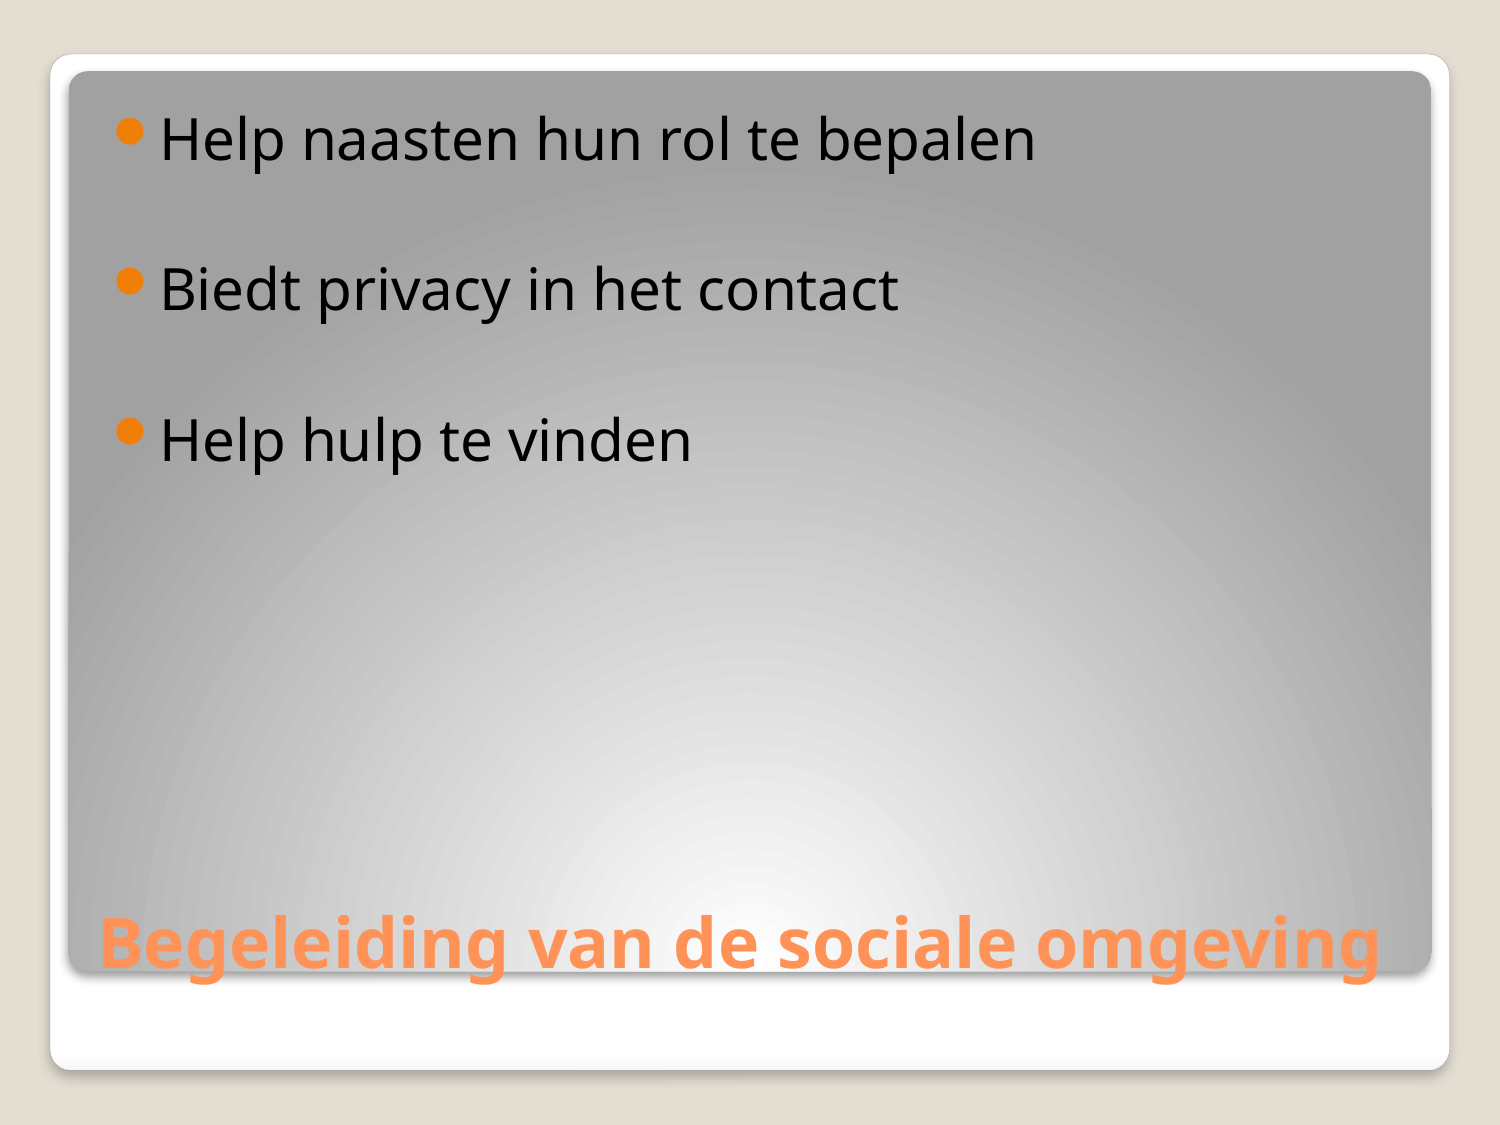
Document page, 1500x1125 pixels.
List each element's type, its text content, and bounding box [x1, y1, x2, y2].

list Help naasten hun rol te bepalen Biedt privacy in het contact Help hulp te vinden [82, 86, 1425, 774]
title Begeleiding van de sociale omgeving [82, 817, 1425, 990]
